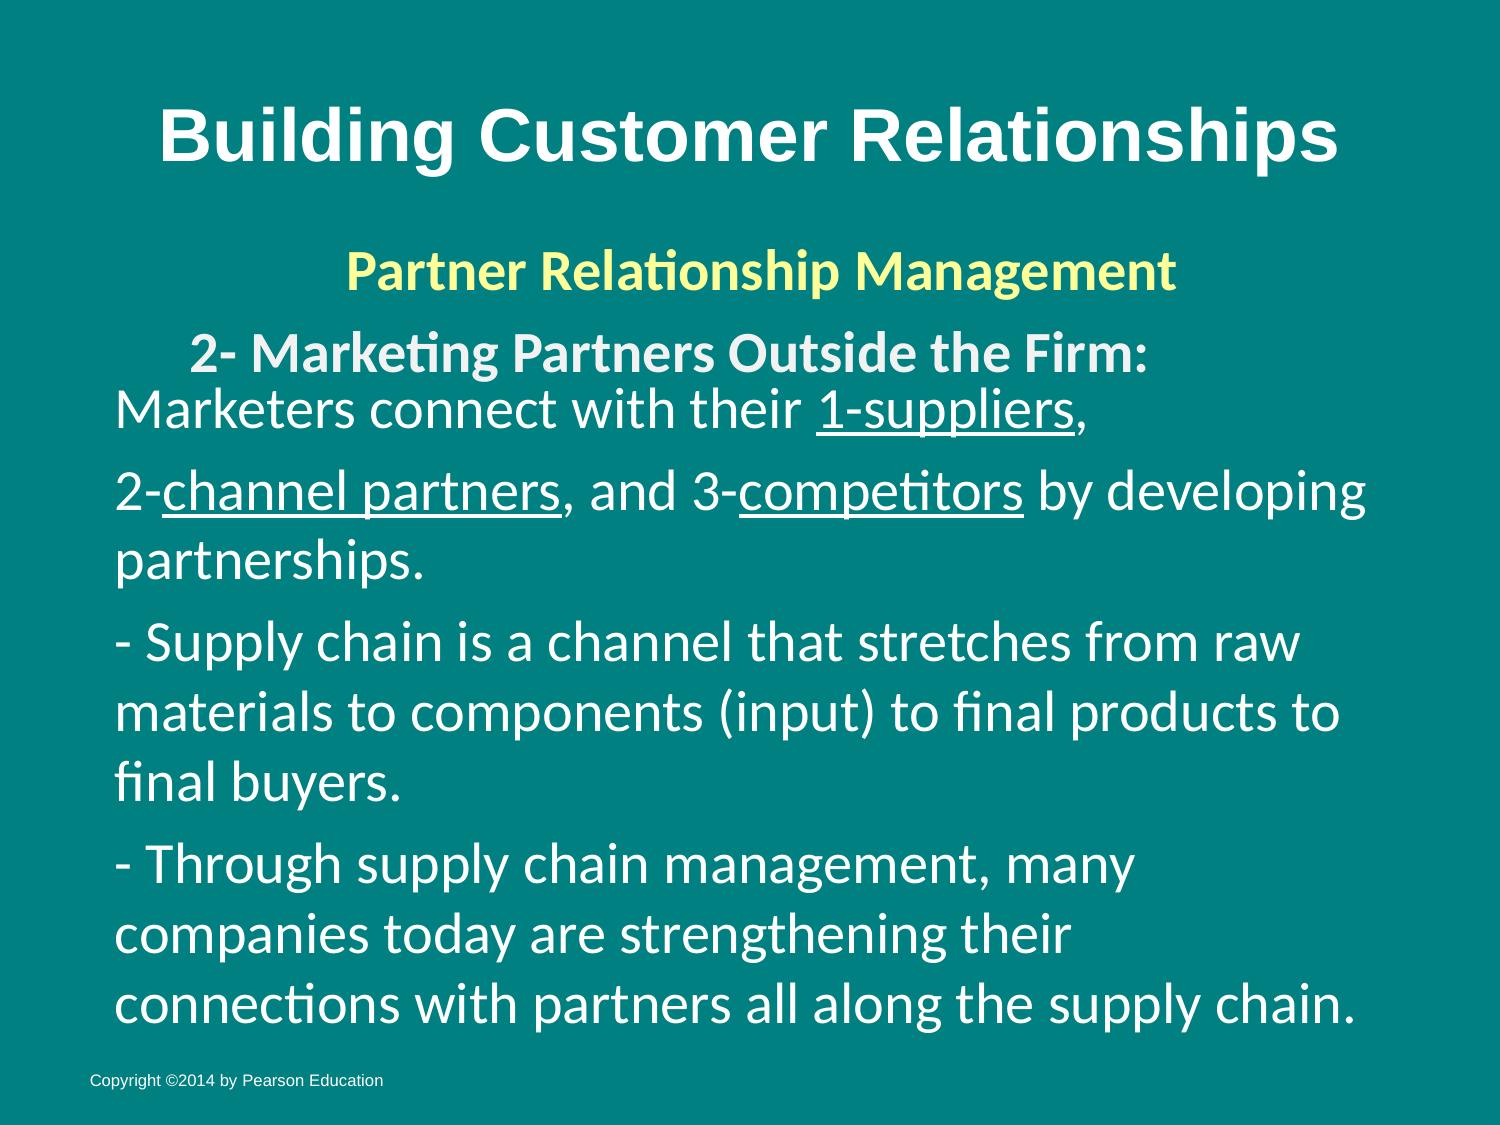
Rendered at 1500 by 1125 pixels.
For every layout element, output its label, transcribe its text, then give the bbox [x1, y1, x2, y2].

text_box Copyright ©2014 by Pearson Education [74, 1062, 825, 1098]
title Building Customer Relationships [112, 37, 1388, 226]
list Partner Relationship Management 2- Marketing Partners Outside the Firm: [174, 226, 1351, 288]
list Marketers connect with their 1-suppliers, 2-channel partners, and 3-competitors by developing partnerships. - Supply chain is a channel that stretches from raw materials to components (input) to final products to final buyers. - Through supply chain management, many companies today are strengthening their connections with partners all along the supply chain. [99, 362, 1388, 976]
